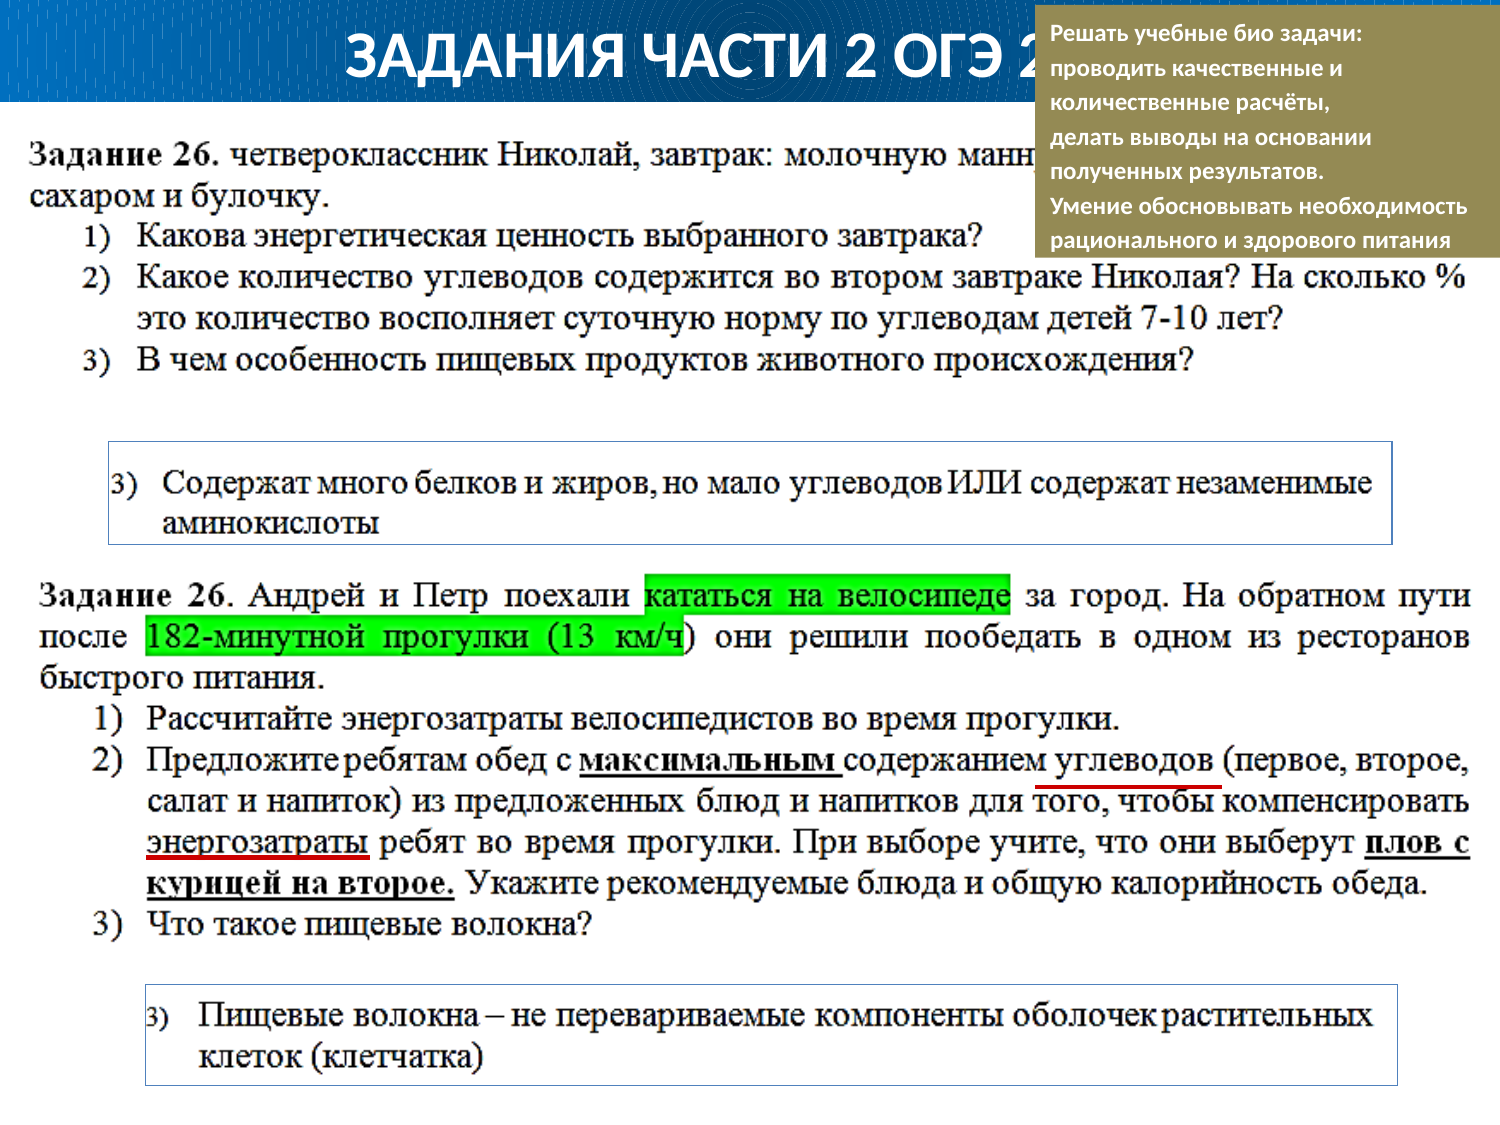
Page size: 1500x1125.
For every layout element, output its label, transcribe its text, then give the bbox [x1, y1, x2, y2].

picture [145, 985, 1398, 1085]
picture [14, 552, 1498, 949]
text_box Решать учебные био задачи: проводить качественные и количественные расчёты, делать выводы на основании полученных результатов. Умение обосновывать необходимость рационального и здорового питания [1035, 4, 1500, 107]
picture [2, 108, 1500, 407]
title ЗАДАНИЯ ЧАСТИ 2 ОГЭ 2024 [0, 0, 1500, 102]
picture [108, 441, 1392, 545]
